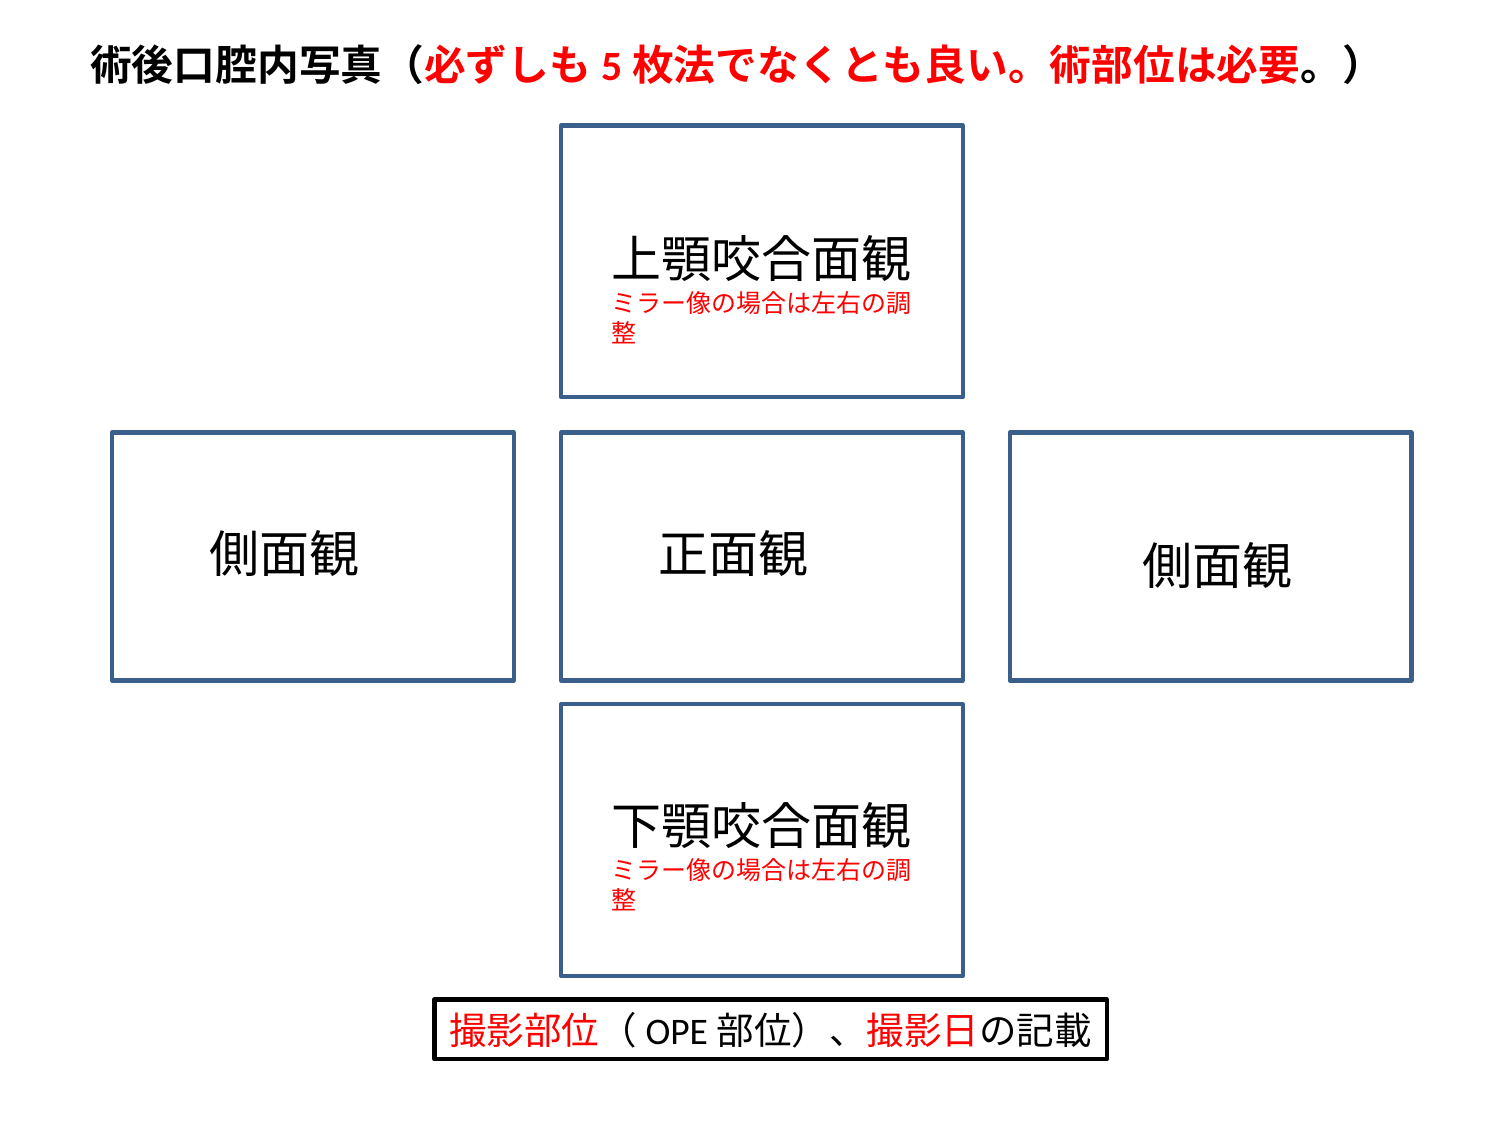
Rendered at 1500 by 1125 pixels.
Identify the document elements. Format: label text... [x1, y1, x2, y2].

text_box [111, 125, 1412, 977]
text_box 撮影部位（OPE部位）、撮影日の記載 [432, 997, 1109, 1061]
text_box 術後口腔内写真（必ずしも5枚法でなくとも良い。術部位は必要。） [75, 30, 1399, 96]
